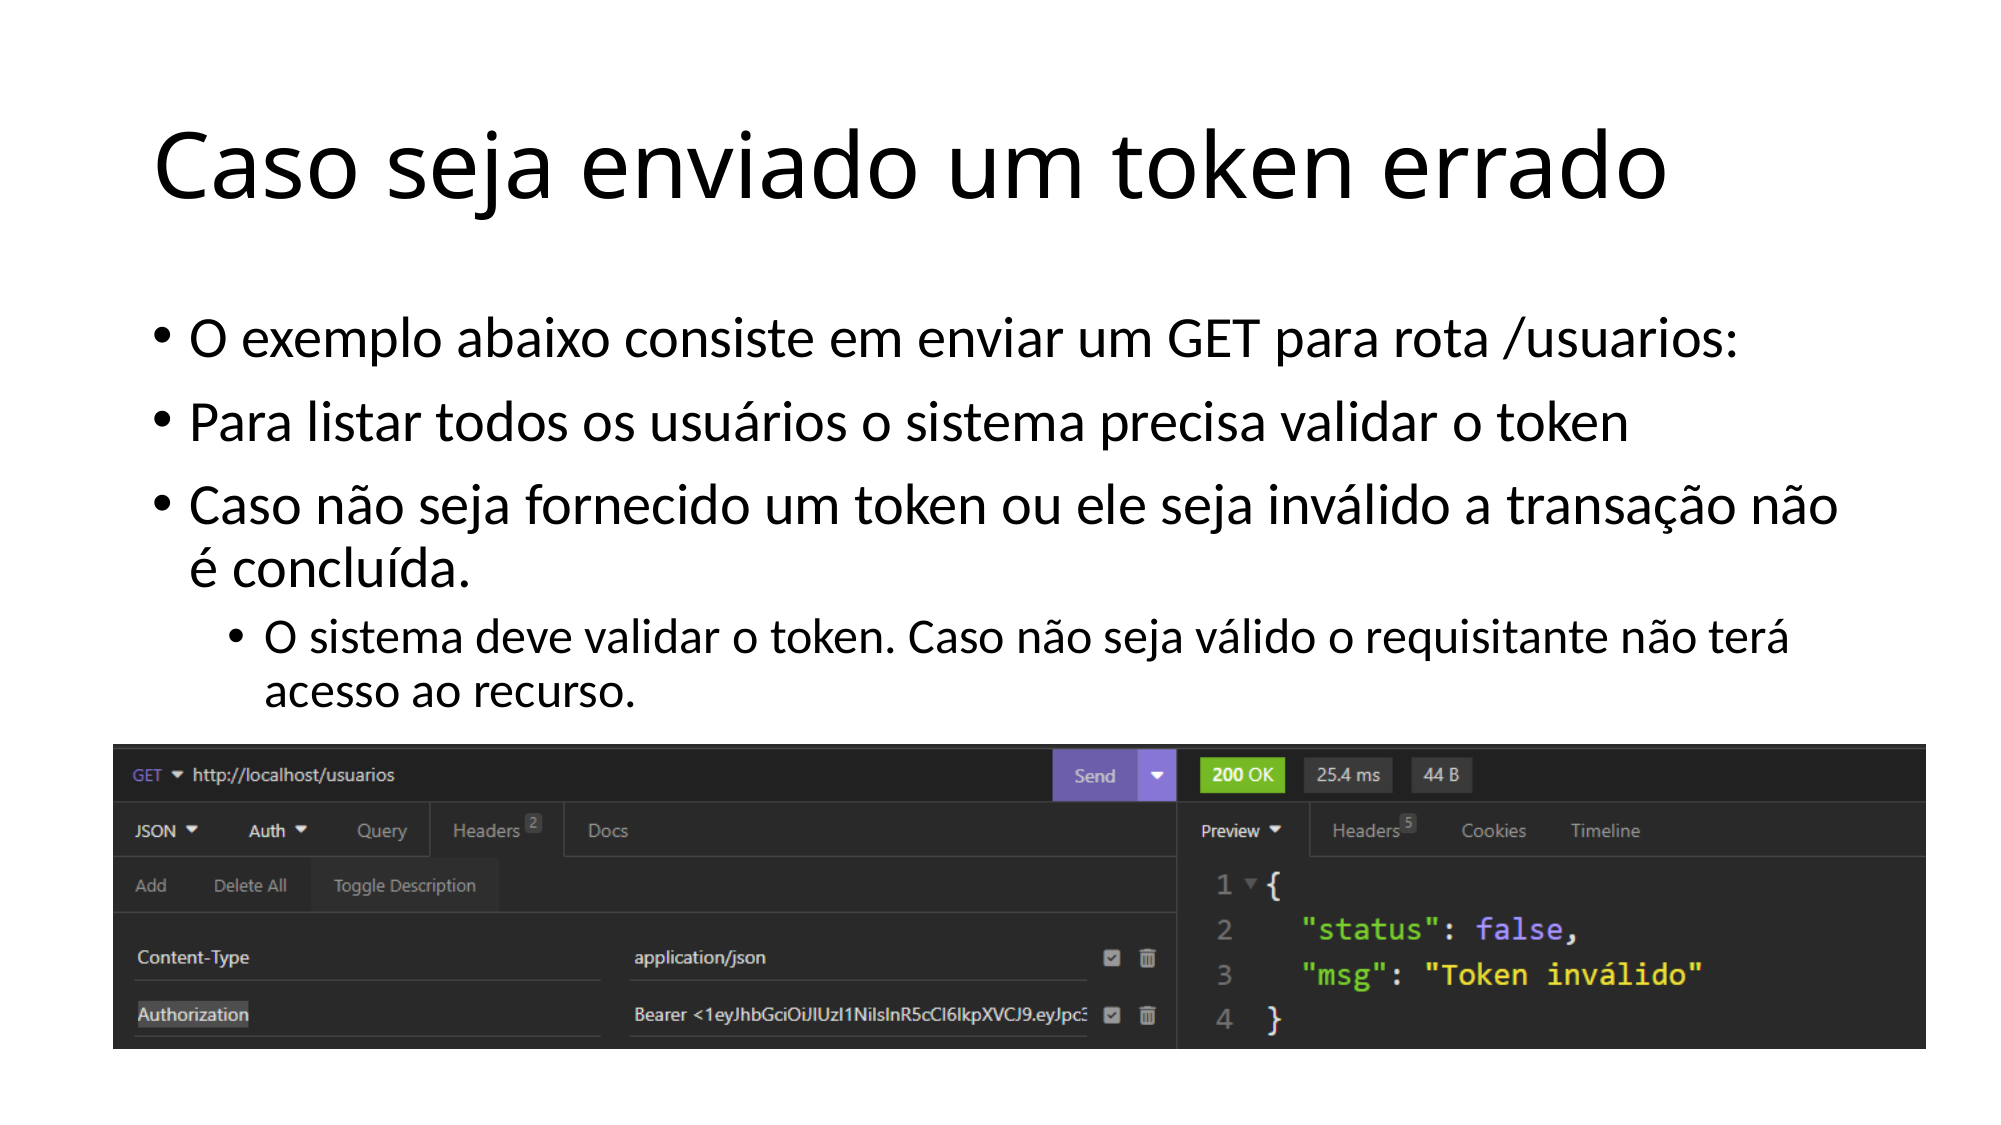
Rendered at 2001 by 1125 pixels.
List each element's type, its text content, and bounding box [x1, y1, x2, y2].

list O exemplo abaixo consiste em enviar um GET para rota /usuarios: Para listar todos os usuários o sistema precisa validar o token Caso não seja fornecido um token ou ele seja inválido a transação não é concluída. O sistema deve validar o token. Caso não seja válido o requisitante não terá acesso ao recurso. [137, 299, 1863, 744]
title Caso seja enviado um token errado [137, 59, 1863, 278]
picture [113, 744, 1926, 1049]
